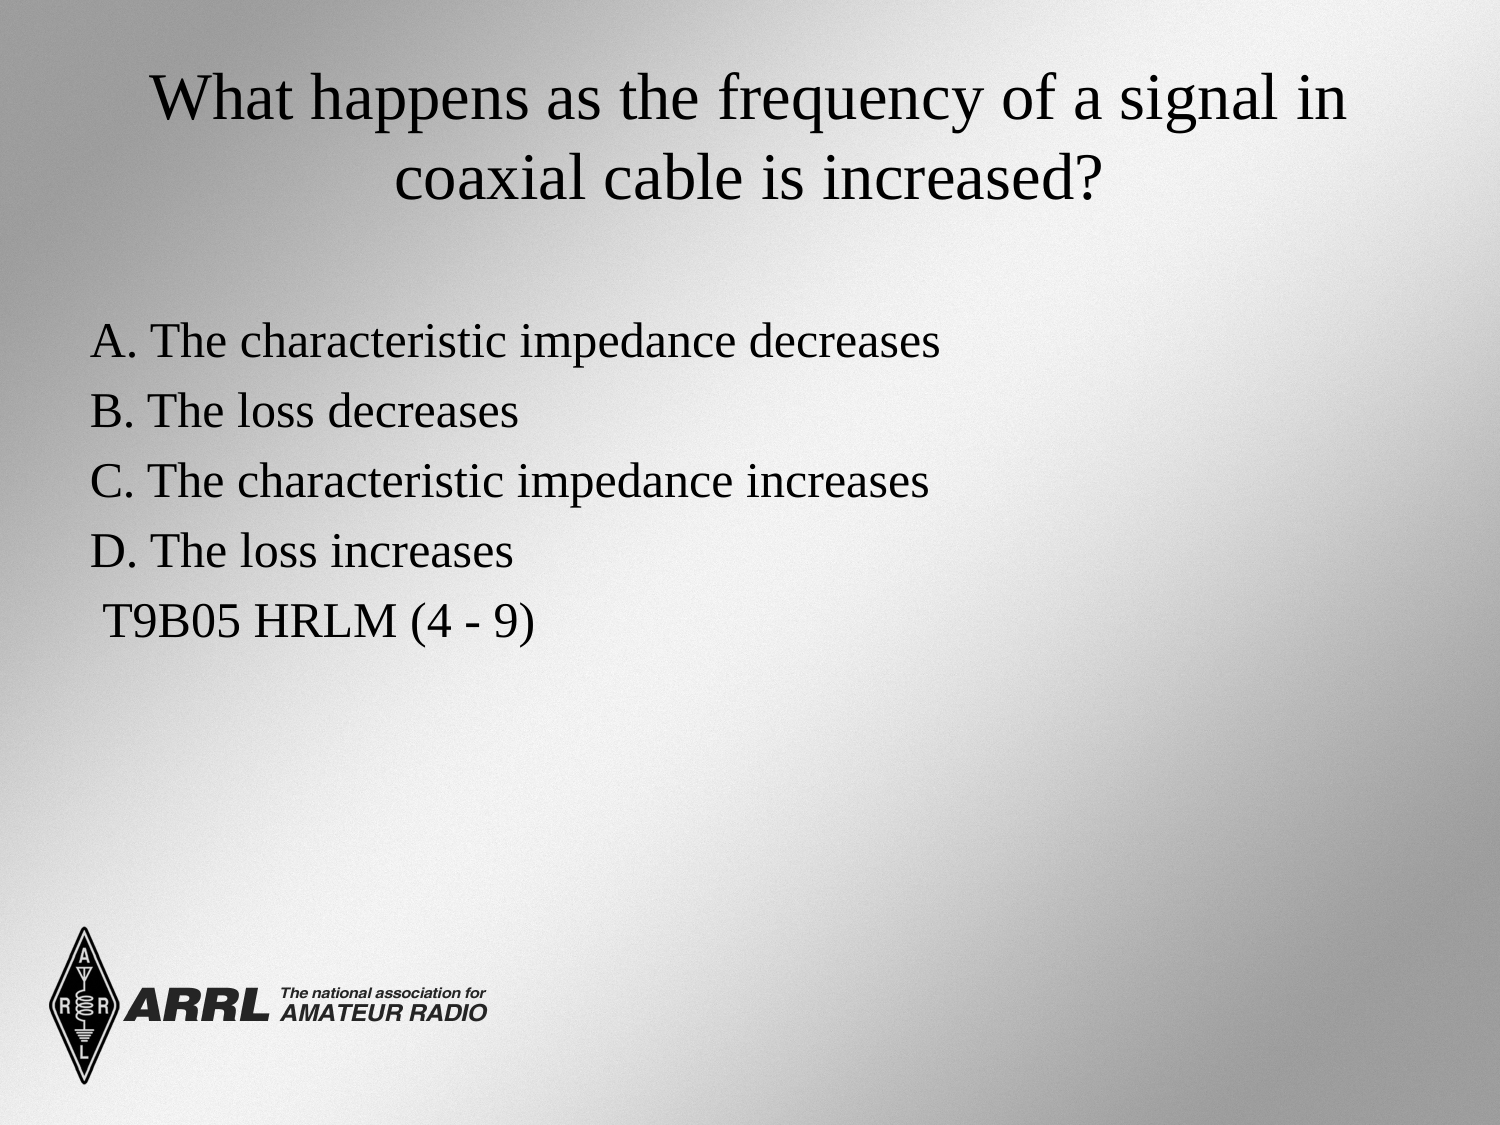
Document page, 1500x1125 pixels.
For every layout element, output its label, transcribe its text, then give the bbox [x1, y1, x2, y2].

list A. The characteristic impedance decreases B. The loss decreases C. The characteristic impedance increases D. The loss increases T9B05 HRLM (4 - 9) [75, 299, 1425, 1005]
title What happens as the frequency of a signal in coaxial cable is increased? [75, 45, 1425, 233]
picture [0, 0, 1500, 1125]
